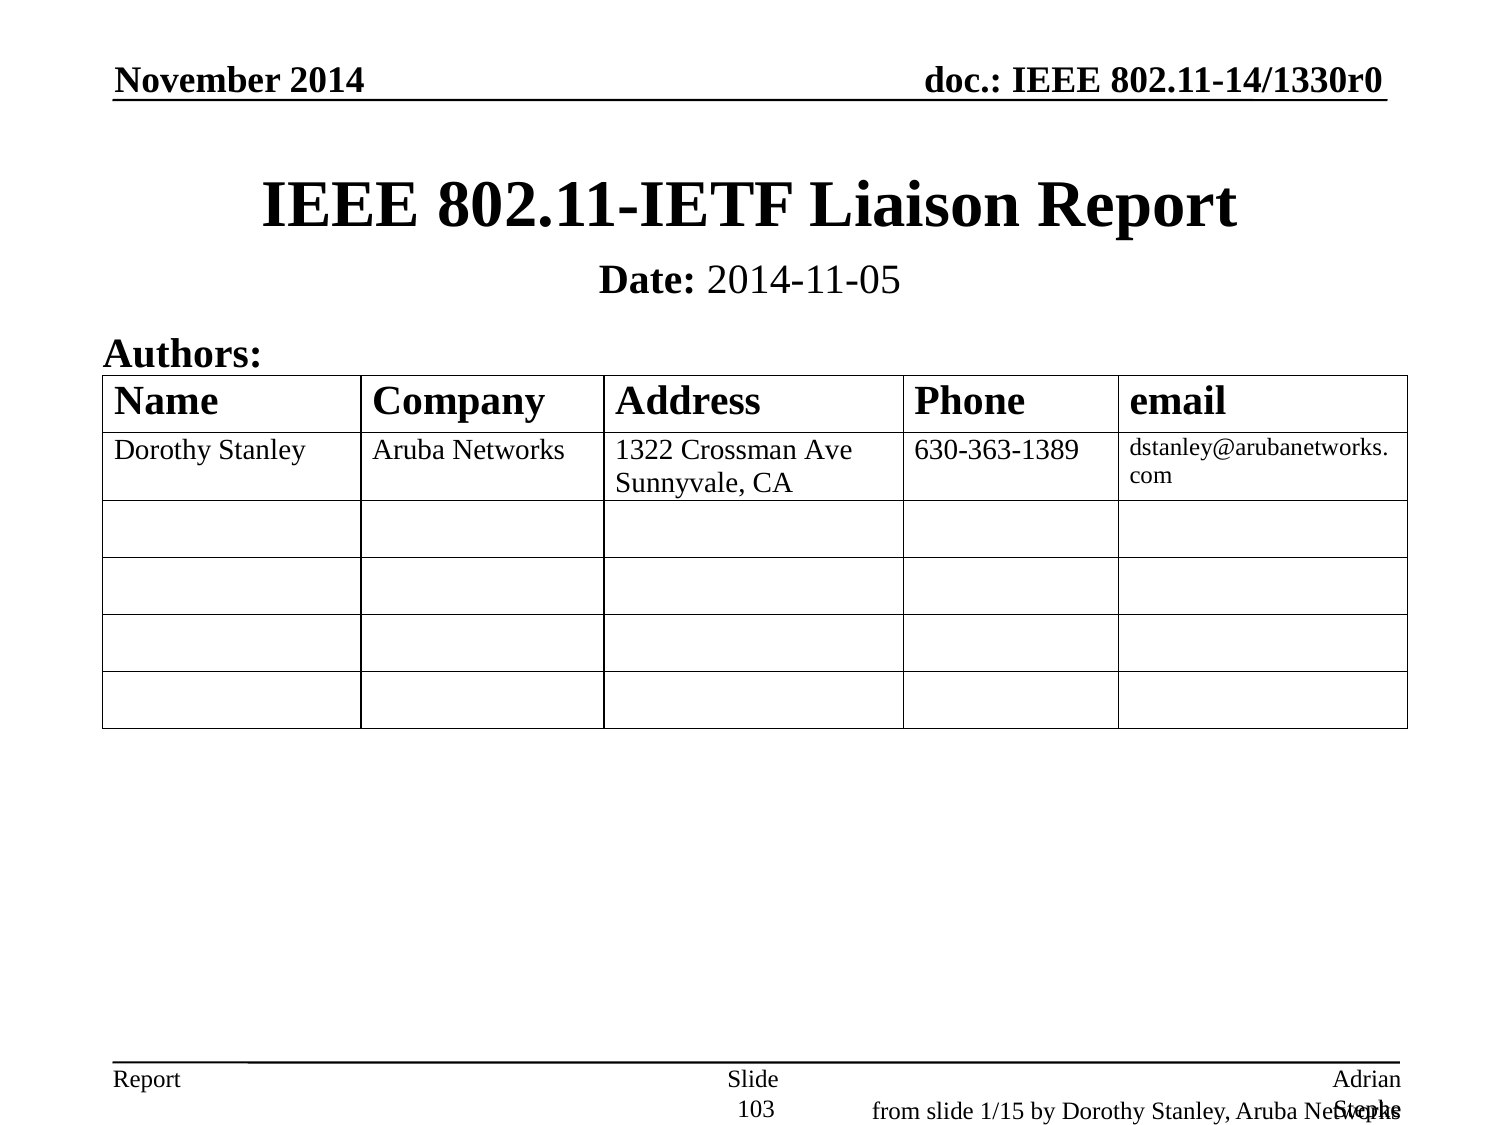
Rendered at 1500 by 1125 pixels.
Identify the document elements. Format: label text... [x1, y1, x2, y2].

footer Adrian Stephens, Intel Corporation [1324, 1061, 1402, 1087]
title IEEE 802.11-IETF Liaison Report [112, 112, 1388, 249]
text_box Authors: [87, 318, 325, 374]
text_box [87, 374, 1438, 789]
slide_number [114, 54, 374, 101]
list Date: 2014-11-05 [112, 249, 1388, 313]
slide_number Slide 103 [712, 1061, 800, 1087]
text_box from slide 1/15 by Dorothy Stanley, Aruba Networks [343, 1087, 1417, 1125]
